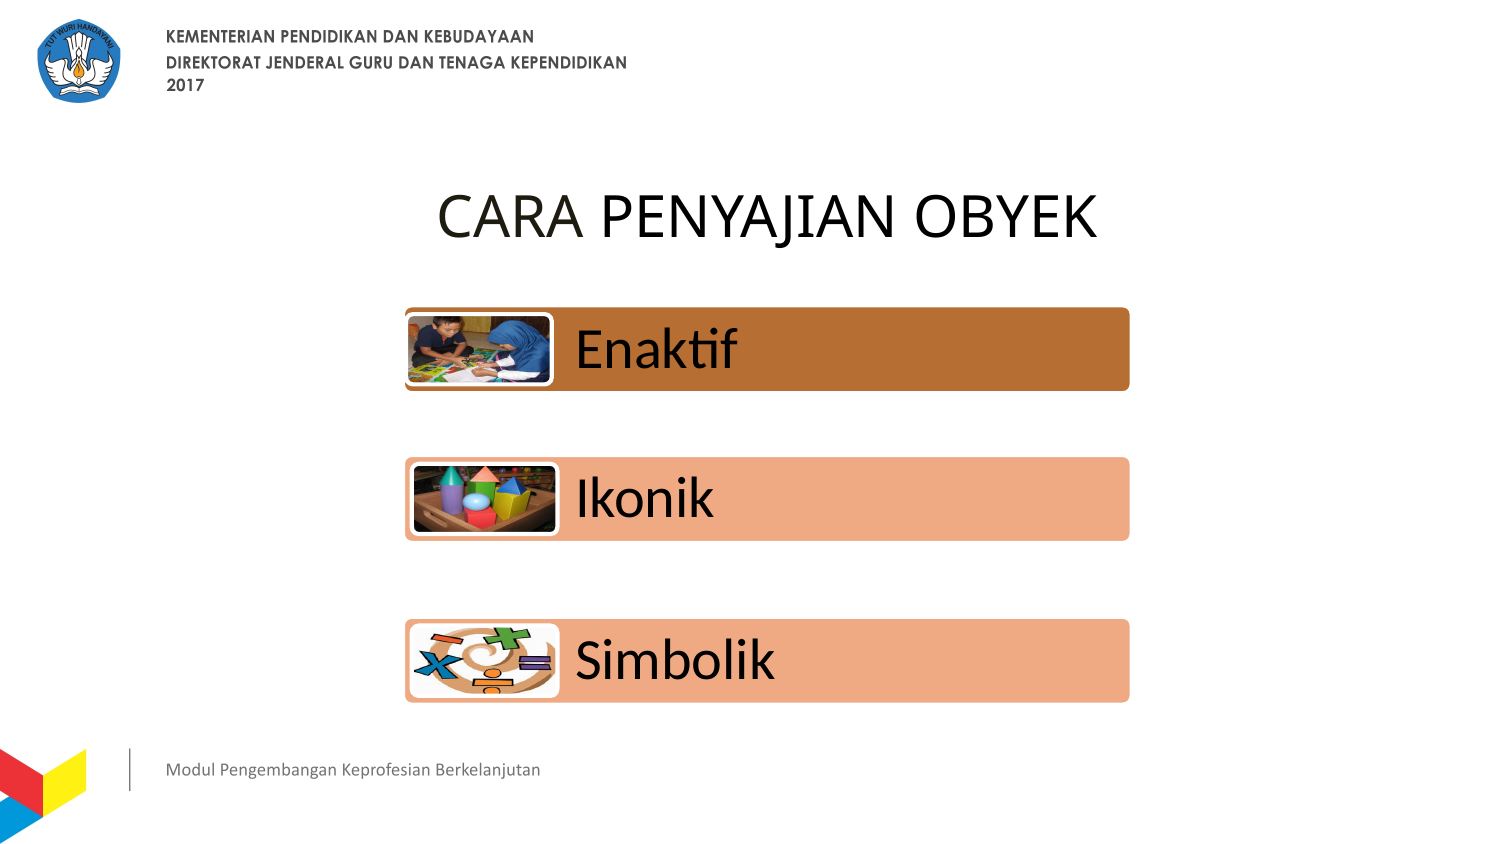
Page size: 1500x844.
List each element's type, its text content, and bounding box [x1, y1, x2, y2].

text_box CARA PENYAJIAN OBYEK [393, 170, 1142, 258]
text_box Ikonik [400, 452, 1134, 545]
text_box Simbolik [400, 614, 1134, 707]
text_box [403, 312, 554, 387]
text_box Enaktif [400, 303, 1134, 396]
text_box [409, 461, 560, 537]
text_box [409, 623, 560, 698]
picture [0, 0, 1498, 844]
